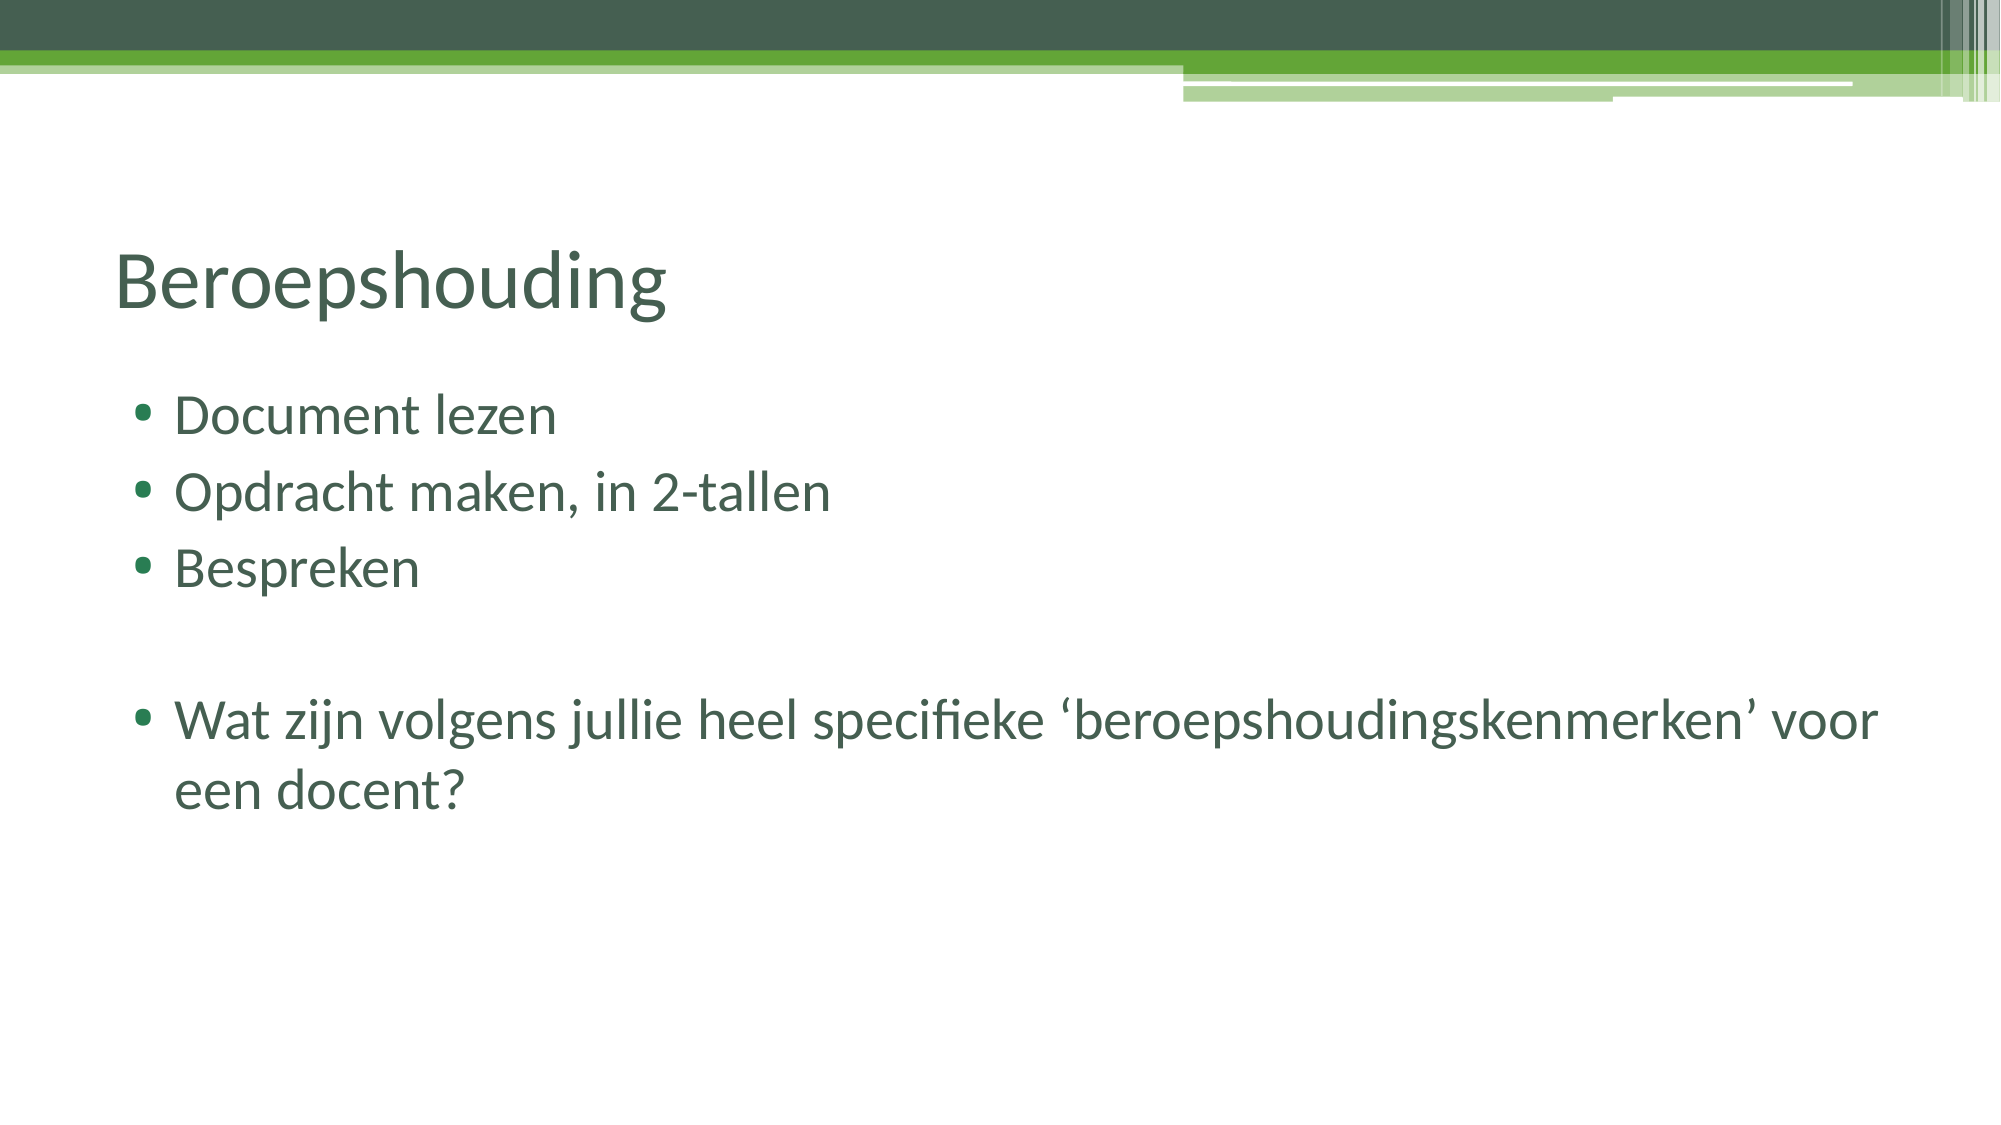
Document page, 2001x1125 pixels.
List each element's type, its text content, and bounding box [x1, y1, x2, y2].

title Beroepshouding [99, 187, 1900, 363]
list Document lezen Opdracht maken, in 2-tallen Bespreken Wat zijn volgens jullie heel specifieke ‘beroepshoudingskenmerken’ voor een docent? [99, 368, 1900, 1079]
